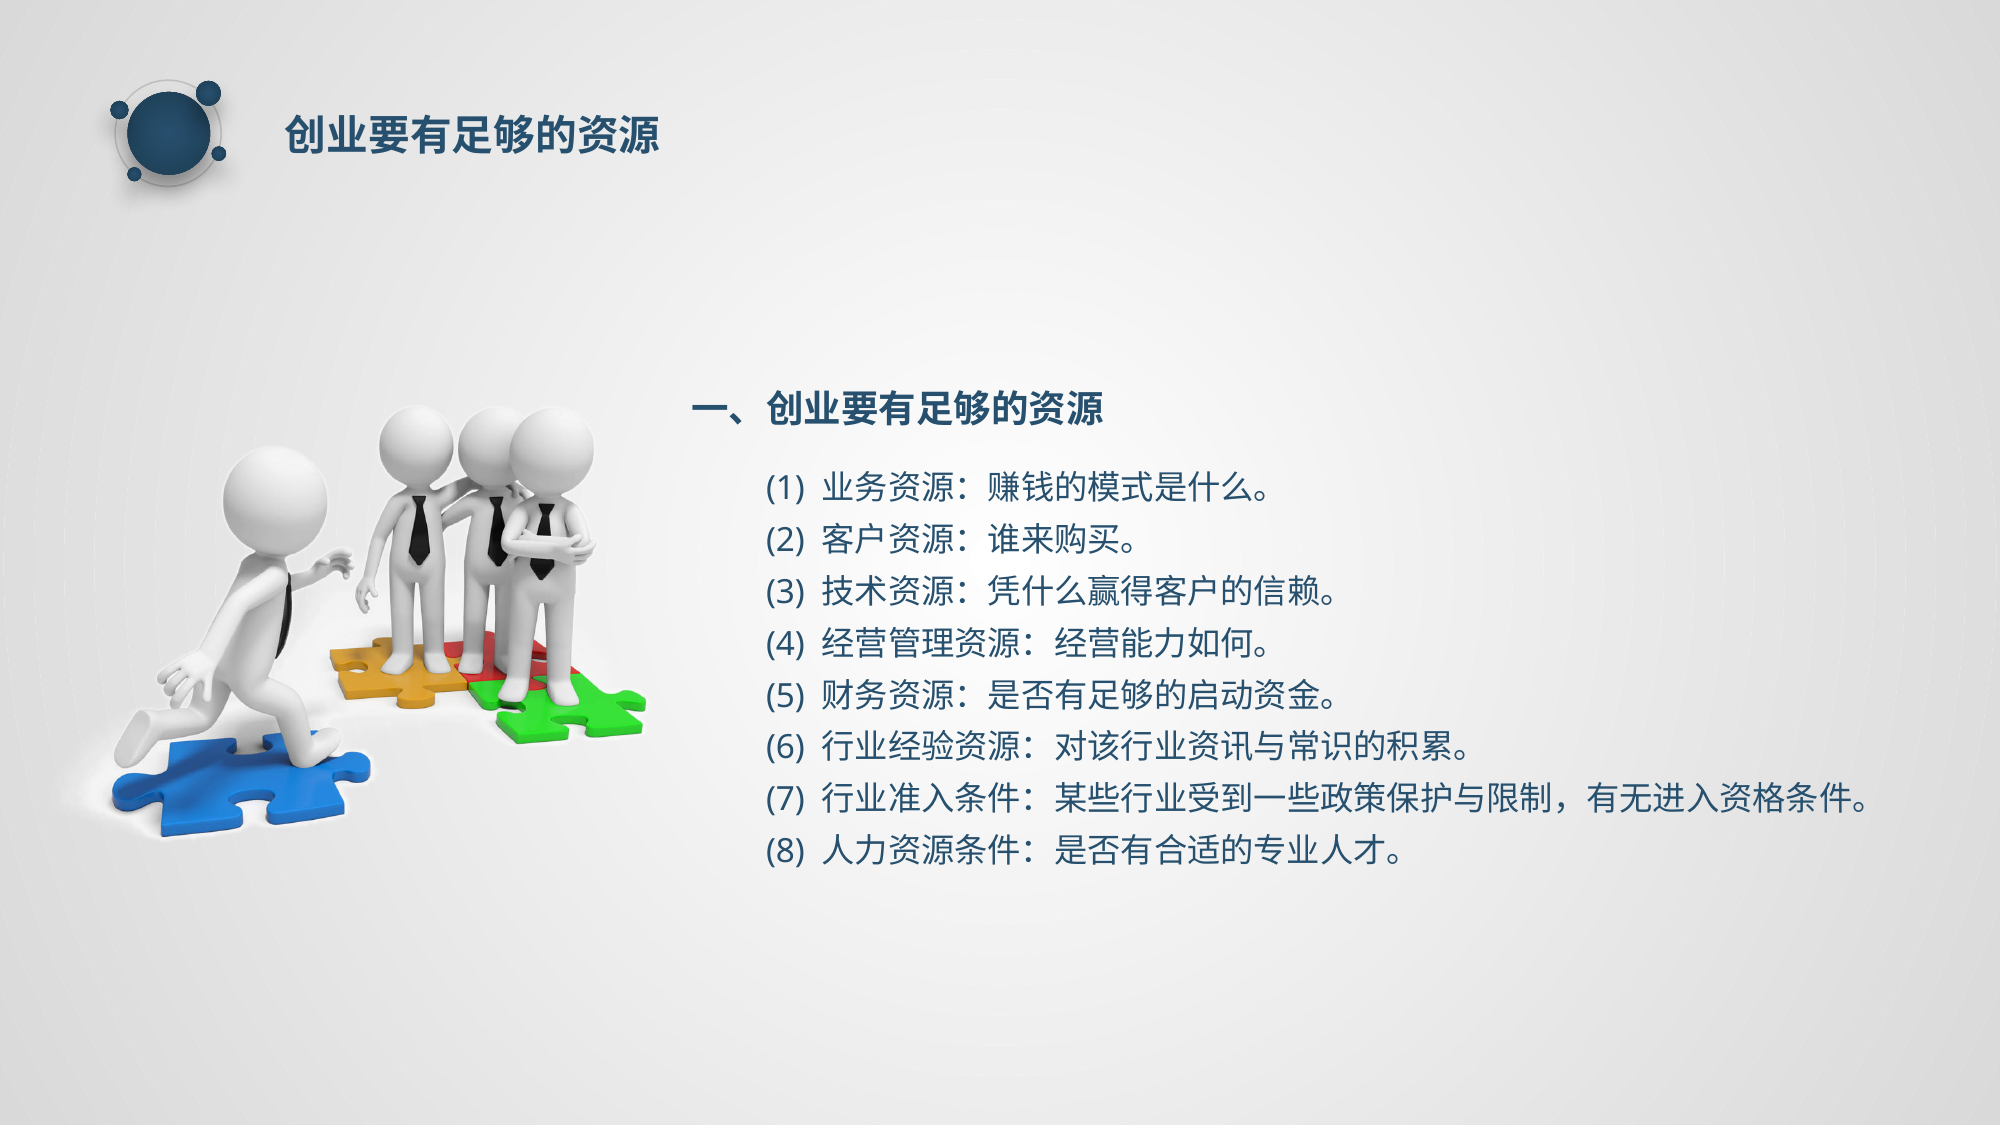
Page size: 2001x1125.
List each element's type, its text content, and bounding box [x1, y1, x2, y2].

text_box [110, 80, 226, 187]
text_box 一、创业要有足够的资源 (1) 业务资源：赚钱的模式是什么。 (2) 客户资源：谁来购买。 (3) 技术资源：凭什么赢得客户的信赖。 (4) 经营管理资源：经营能力如何。 (5) 财务资源：是否有足够的启动资金。 (6) 行业经验资源：对该行业资讯与常识的积累。 (7) 行业准入条件：某些行业受到一些政策保护与限制，有无进入资格条件。 (8) 人力资源条件：是否有合适的专业人才。 [676, 354, 1896, 877]
picture [24, 355, 720, 877]
text_box 创业要有足够的资源 [270, 101, 676, 167]
